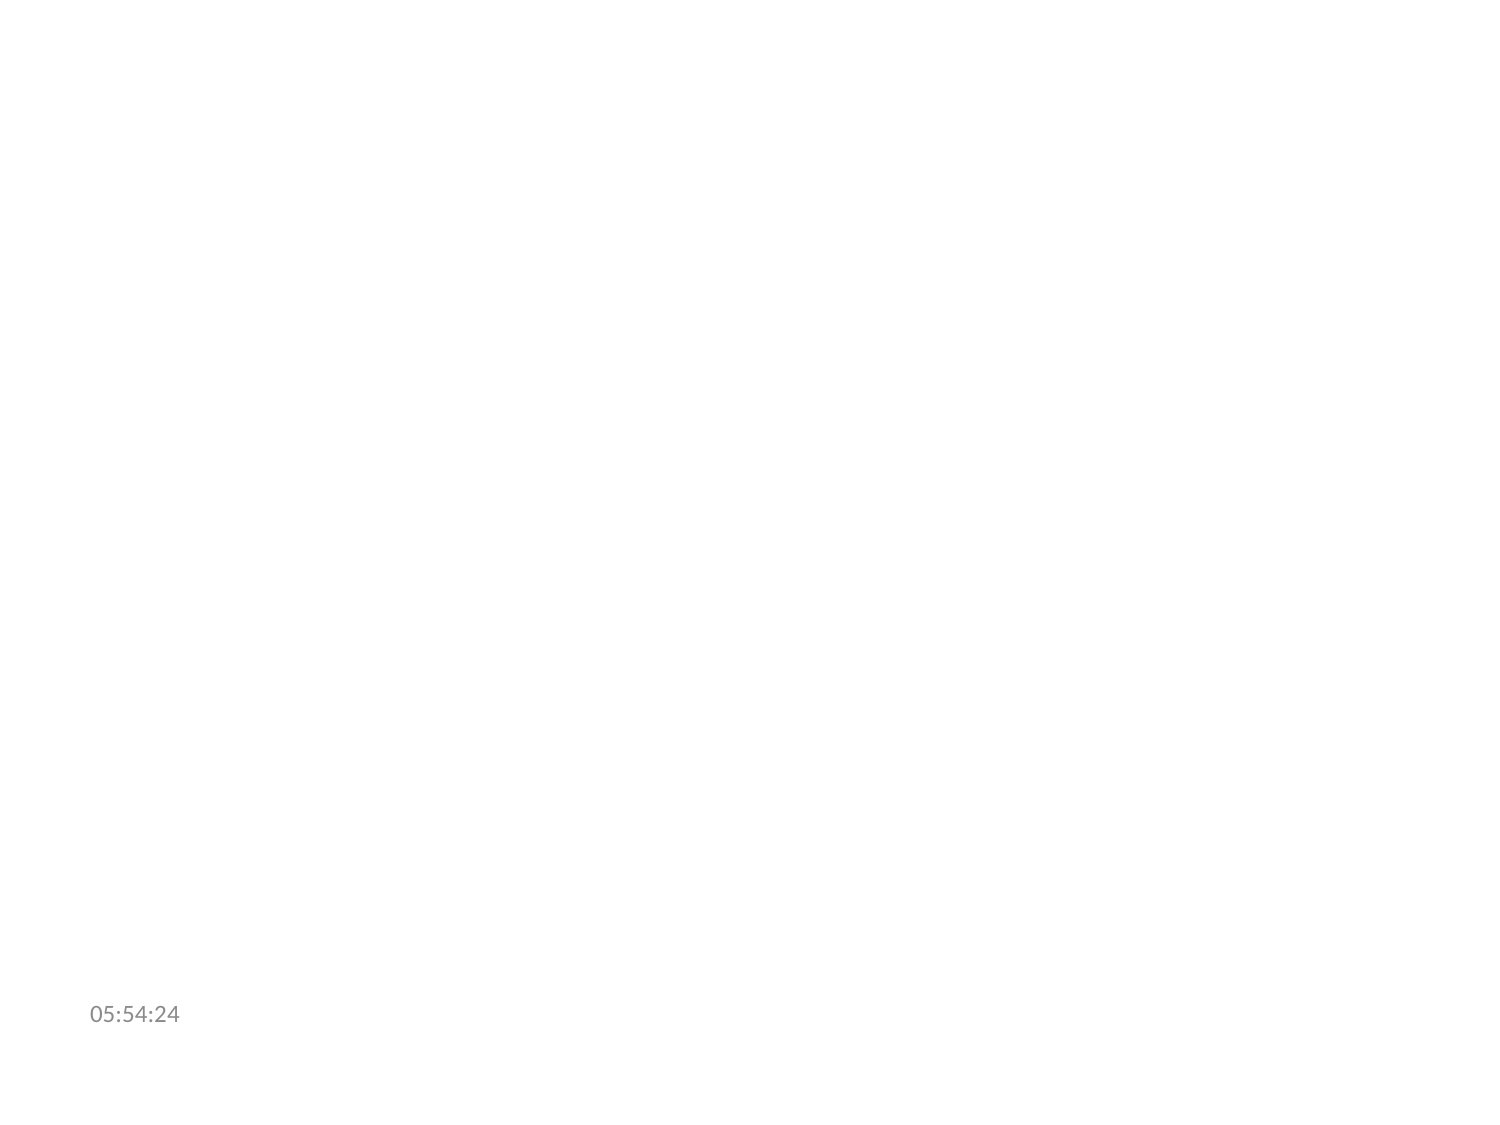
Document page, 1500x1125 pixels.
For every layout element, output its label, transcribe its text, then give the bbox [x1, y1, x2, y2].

text_box 15:35:09 [75, 982, 425, 1043]
